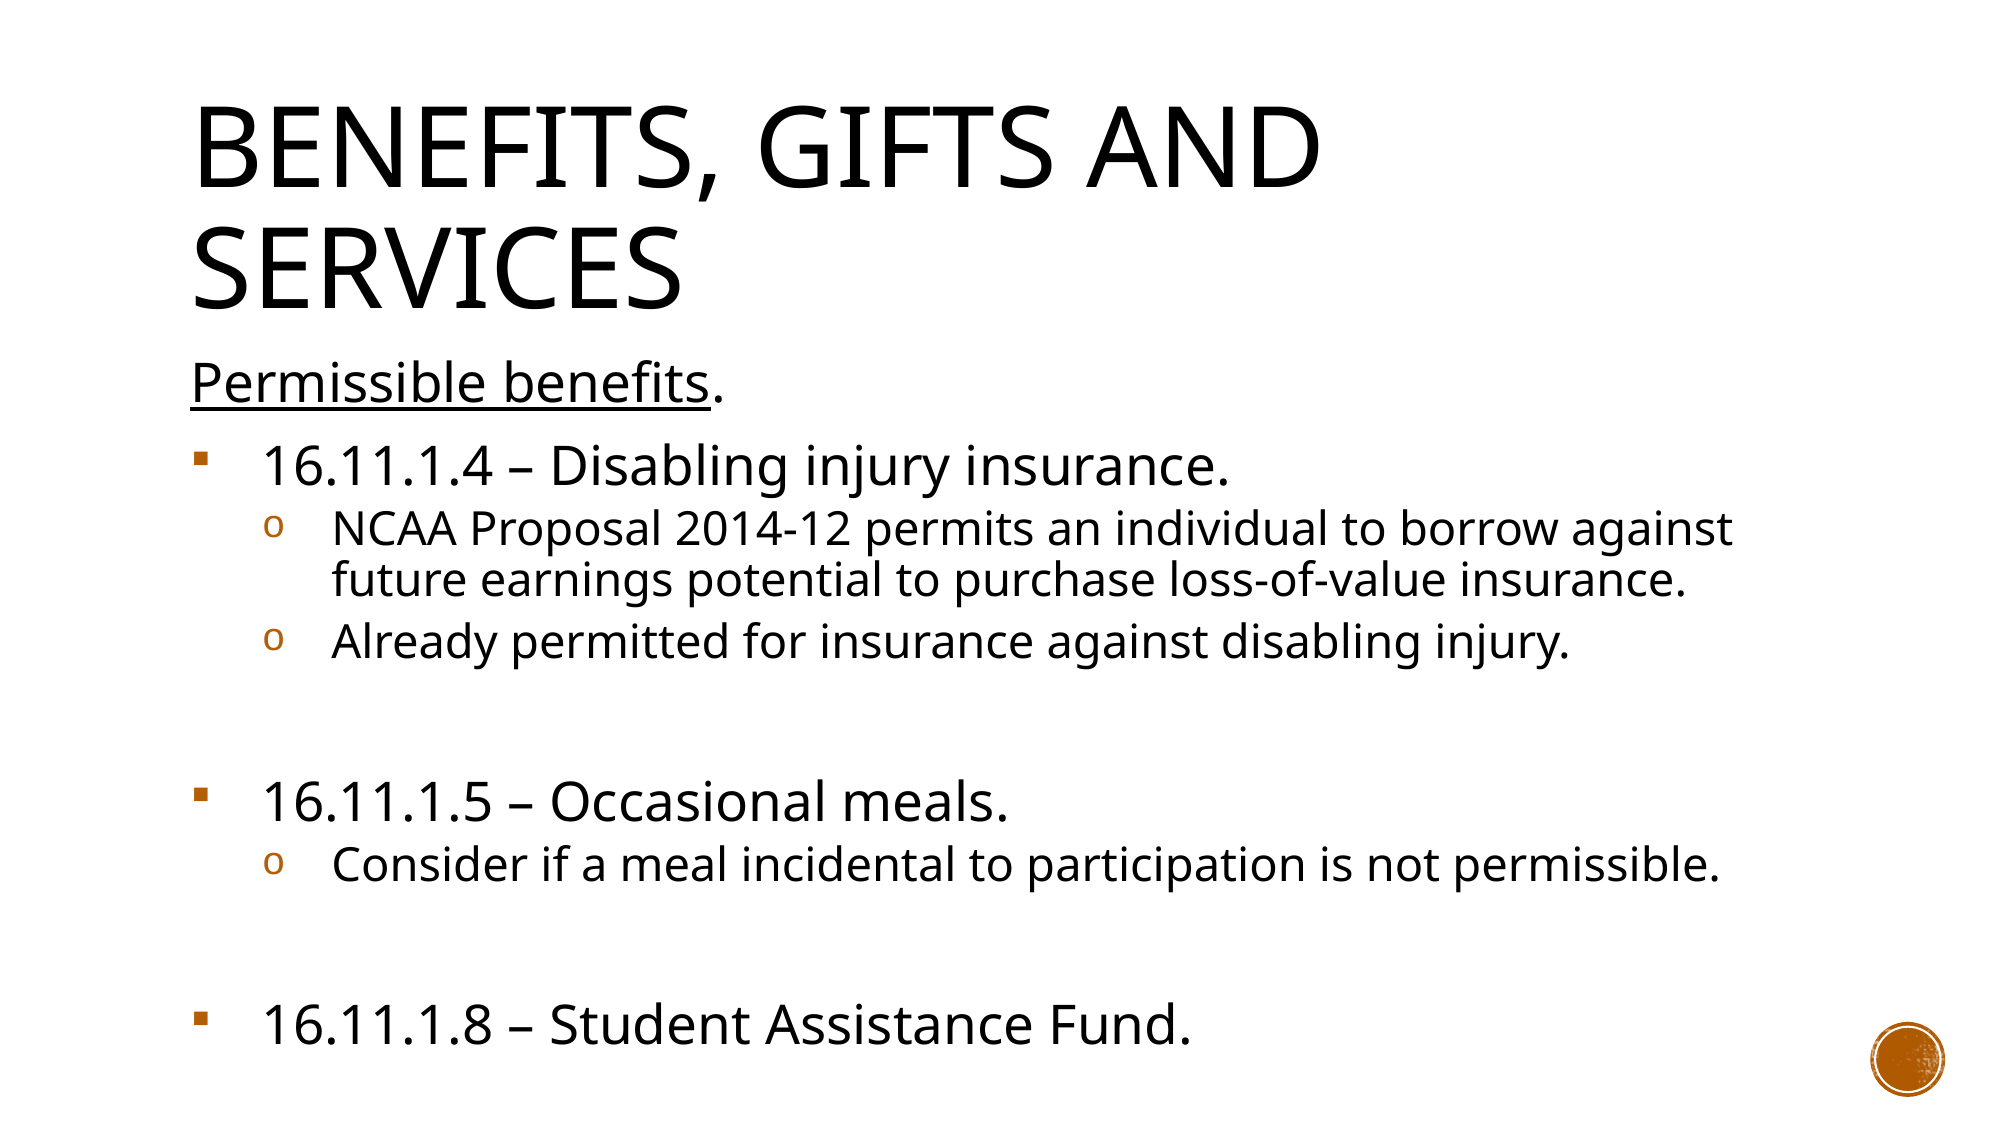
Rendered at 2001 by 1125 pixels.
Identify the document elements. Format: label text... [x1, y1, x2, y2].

title Benefits, gifts and services [175, 79, 1826, 344]
list Permissible benefits. 16.11.1.4 – Disabling injury insurance. NCAA Proposal 2014-12 permits an individual to borrow against future earnings potential to purchase loss-of-value insurance. Already permitted for insurance against disabling injury. 16.11.1.5 – Occasional meals. Consider if a meal incidental to participation is not permissible. 16.11.1.8 – Student Assistance Fund. [175, 348, 1826, 1078]
